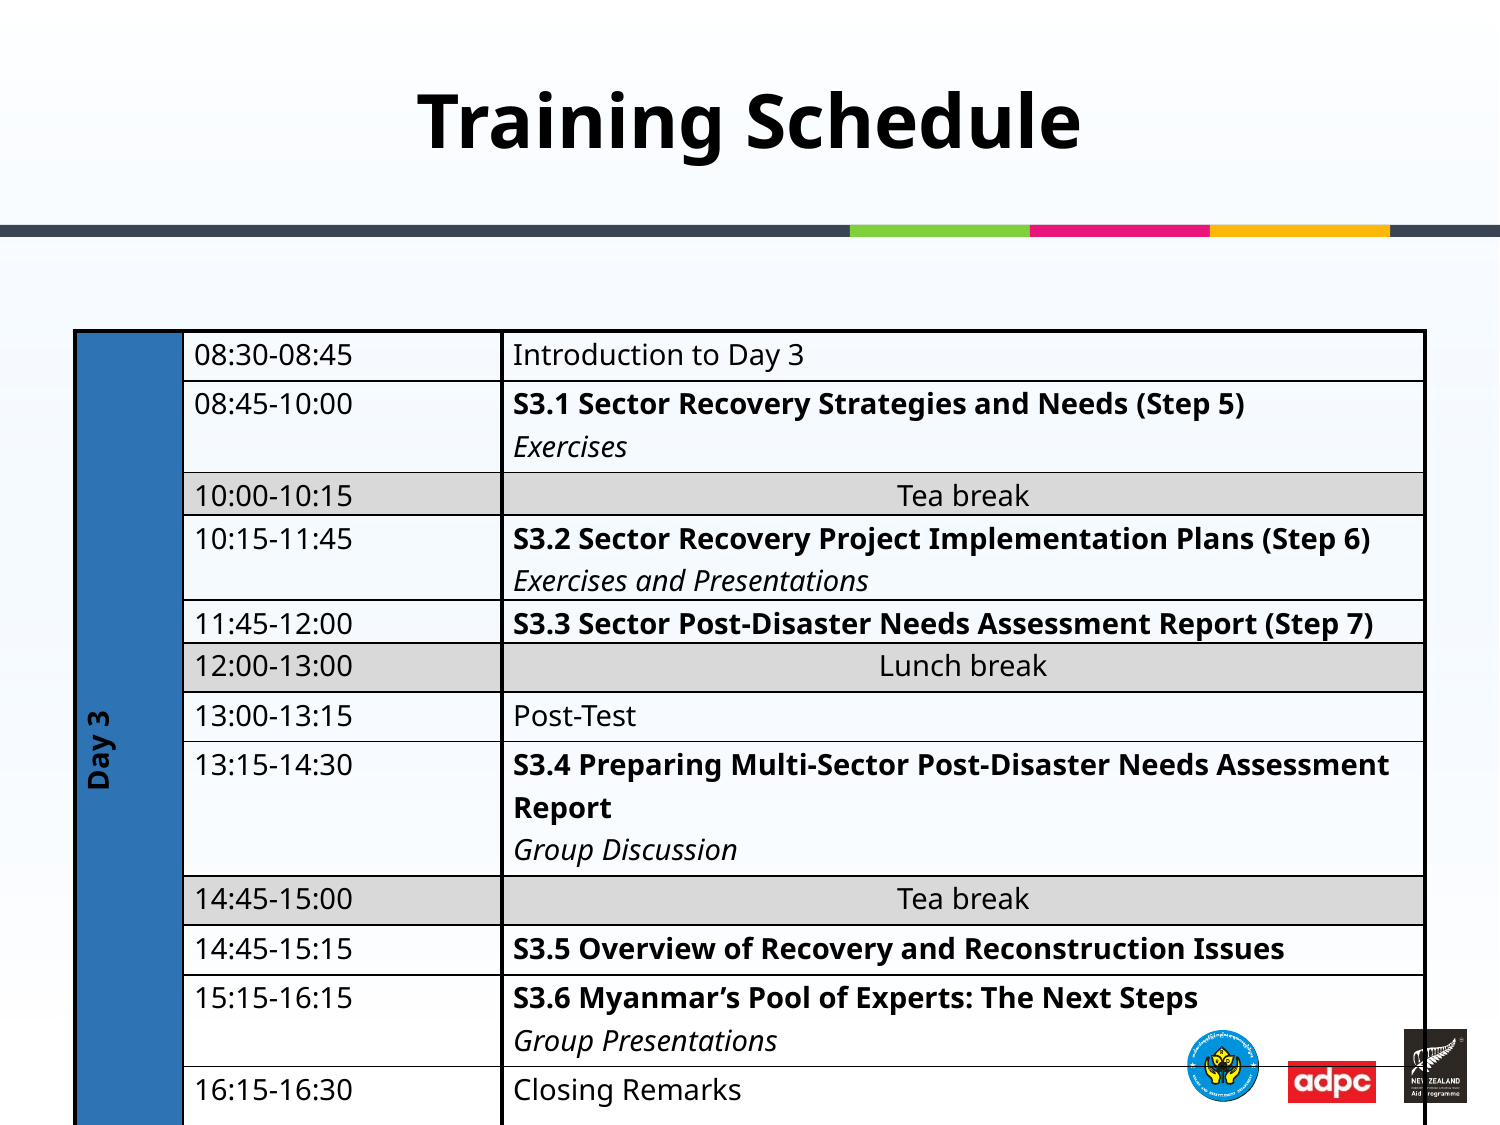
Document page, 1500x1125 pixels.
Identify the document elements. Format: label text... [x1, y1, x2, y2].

table_cell Lunch break [504, 644, 1423, 691]
table_cell 10:00-10:15 [184, 473, 500, 514]
table_cell 08:45-10:00 [184, 382, 500, 472]
table_header Introduction to Day 3 [504, 333, 1423, 380]
table_cell 14:45-15:15 [184, 926, 500, 974]
table_cell 11:45-12:00 [184, 601, 500, 642]
table_cell 12:00-13:00 [184, 644, 500, 691]
table_cell S3.3 Sector Post-Disaster Needs Assessment Report (Step 7) [504, 601, 1423, 642]
table_cell 13:15-14:30 [184, 742, 500, 875]
table_cell S3.1 Sector Recovery Strategies and Needs (Step 5) Exercises [504, 382, 1423, 472]
table_header Day 3 [77, 333, 182, 1125]
table_cell 14:45-15:00 [184, 877, 500, 924]
table_cell 15:15-16:15 [184, 976, 500, 1066]
table_cell 10:15-11:45 [184, 516, 500, 599]
table_cell S3.2 Sector Recovery Project Implementation Plans (Step 6) Exercises and Presentations [504, 516, 1423, 599]
table_cell Closing Remarks [504, 1067, 1423, 1125]
table_cell S3.4 Preparing Multi-Sector Post-Disaster Needs Assessment Report Group Discussion [504, 742, 1423, 875]
table_cell Post-Test [504, 693, 1423, 741]
table_cell 13:00-13:15 [184, 693, 500, 741]
title Training Schedule [75, 24, 1425, 213]
table_cell Tea break [504, 473, 1423, 514]
table_cell S3.5 Overview of Recovery and Reconstruction Issues [504, 926, 1423, 974]
table_header 08:30-08:45 [184, 333, 500, 380]
table_cell S3.6 Myanmar’s Pool of Experts: The Next Steps Group Presentations [504, 976, 1423, 1066]
table_cell 16:15-16:30 [184, 1067, 500, 1125]
table_cell Tea break [504, 877, 1423, 924]
picture [1427, 1029, 1467, 1103]
